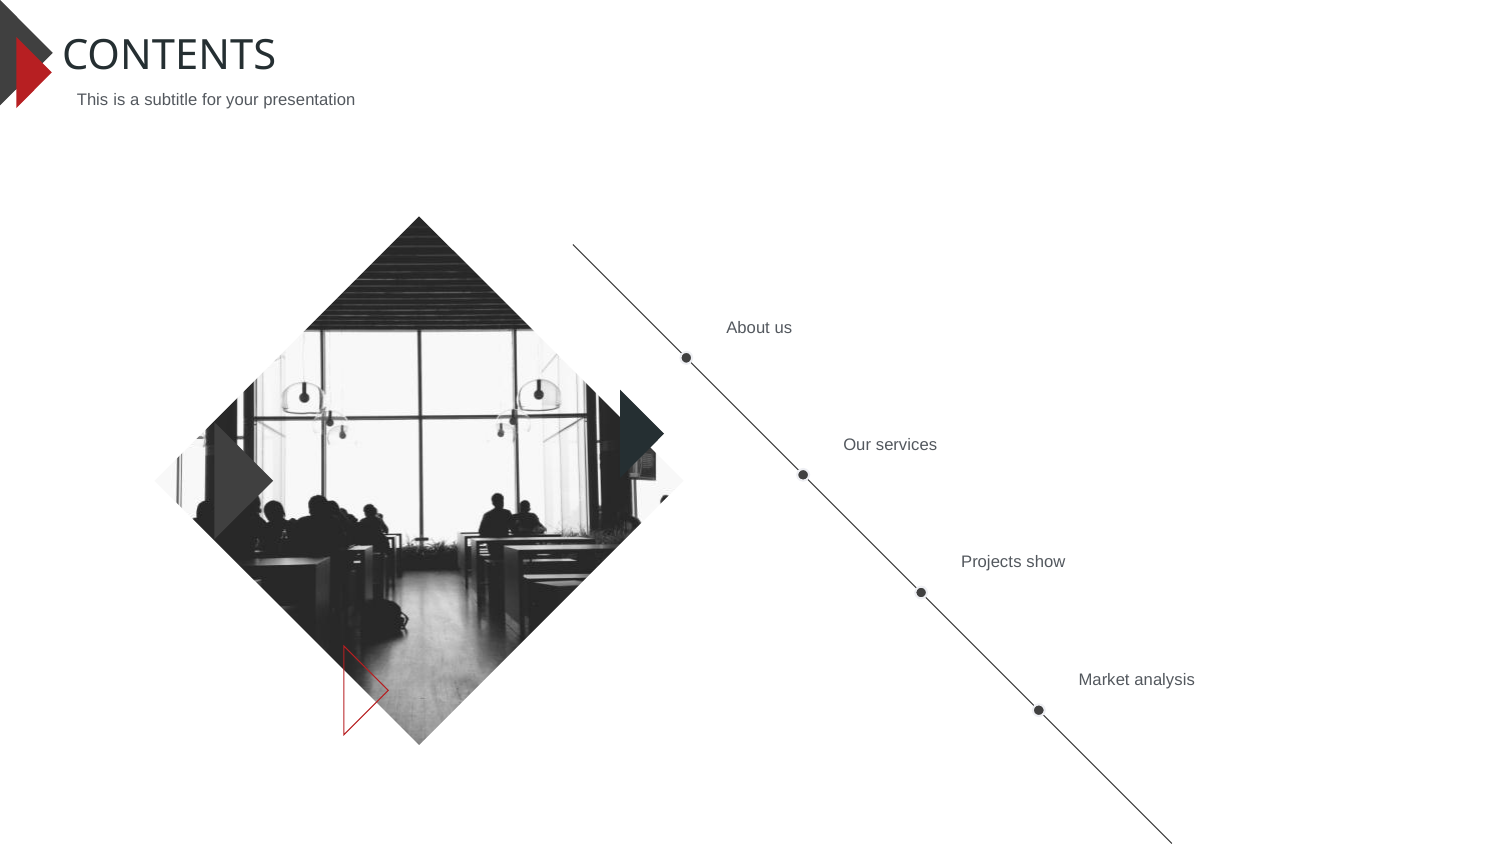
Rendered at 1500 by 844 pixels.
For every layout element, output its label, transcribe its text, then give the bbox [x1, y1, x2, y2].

text_box [16, 36, 52, 109]
text_box This is a subtitle for your presentation [76, 88, 373, 109]
text_box [154, 216, 572, 745]
text_box [214, 422, 274, 540]
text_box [572, 244, 1172, 844]
text_box Market analysis [1172, 668, 1215, 689]
text_box CONTENTS [62, 27, 277, 78]
text_box [0, 0, 53, 106]
text_box [343, 646, 389, 735]
